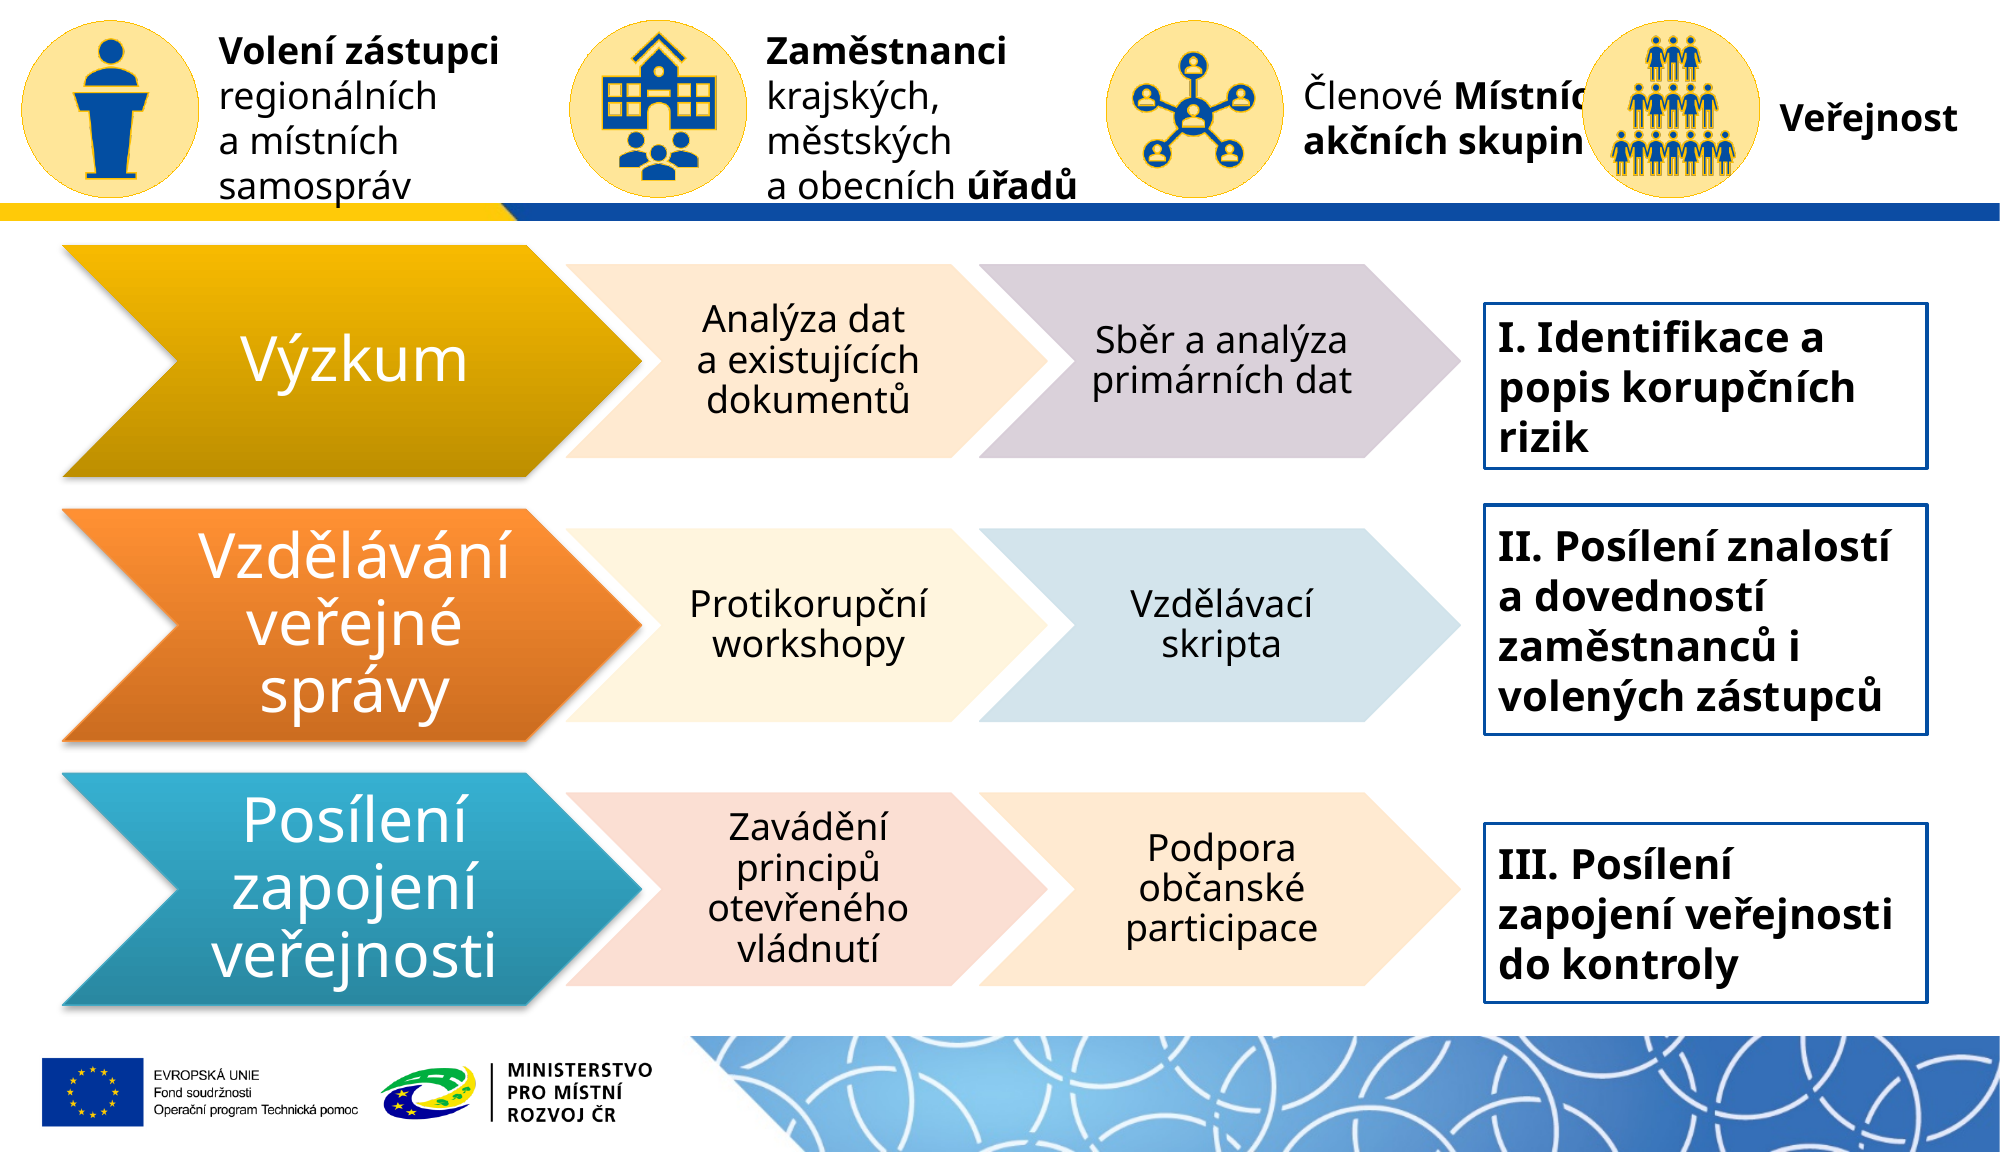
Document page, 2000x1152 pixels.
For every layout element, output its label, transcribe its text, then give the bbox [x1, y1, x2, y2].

text_box II. Posílení znalostí a dovedností zaměstnanců i volených zástupců [1669, 504, 1927, 735]
text_box Veřejnost [1764, 25, 2000, 209]
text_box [1105, 20, 1284, 199]
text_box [1582, 20, 1760, 199]
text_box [21, 20, 200, 199]
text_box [569, 5, 748, 201]
text_box Členové Místních akčních skupin [1288, 24, 1667, 210]
text_box Volení zástupci regionálních a místních samospráv [203, 25, 582, 209]
text_box I. Identifikace a popis korupčních rizik [1669, 303, 1927, 469]
picture [19, 1035, 674, 1149]
text_box III. Posílení zapojení veřejnosti do kontroly [1669, 823, 1927, 1003]
picture [680, 1036, 2000, 1152]
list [0, 244, 1662, 1006]
picture [0, 203, 2000, 221]
text_box Zaměstnanci krajských, městských a obecních úřadů [751, 25, 1130, 209]
